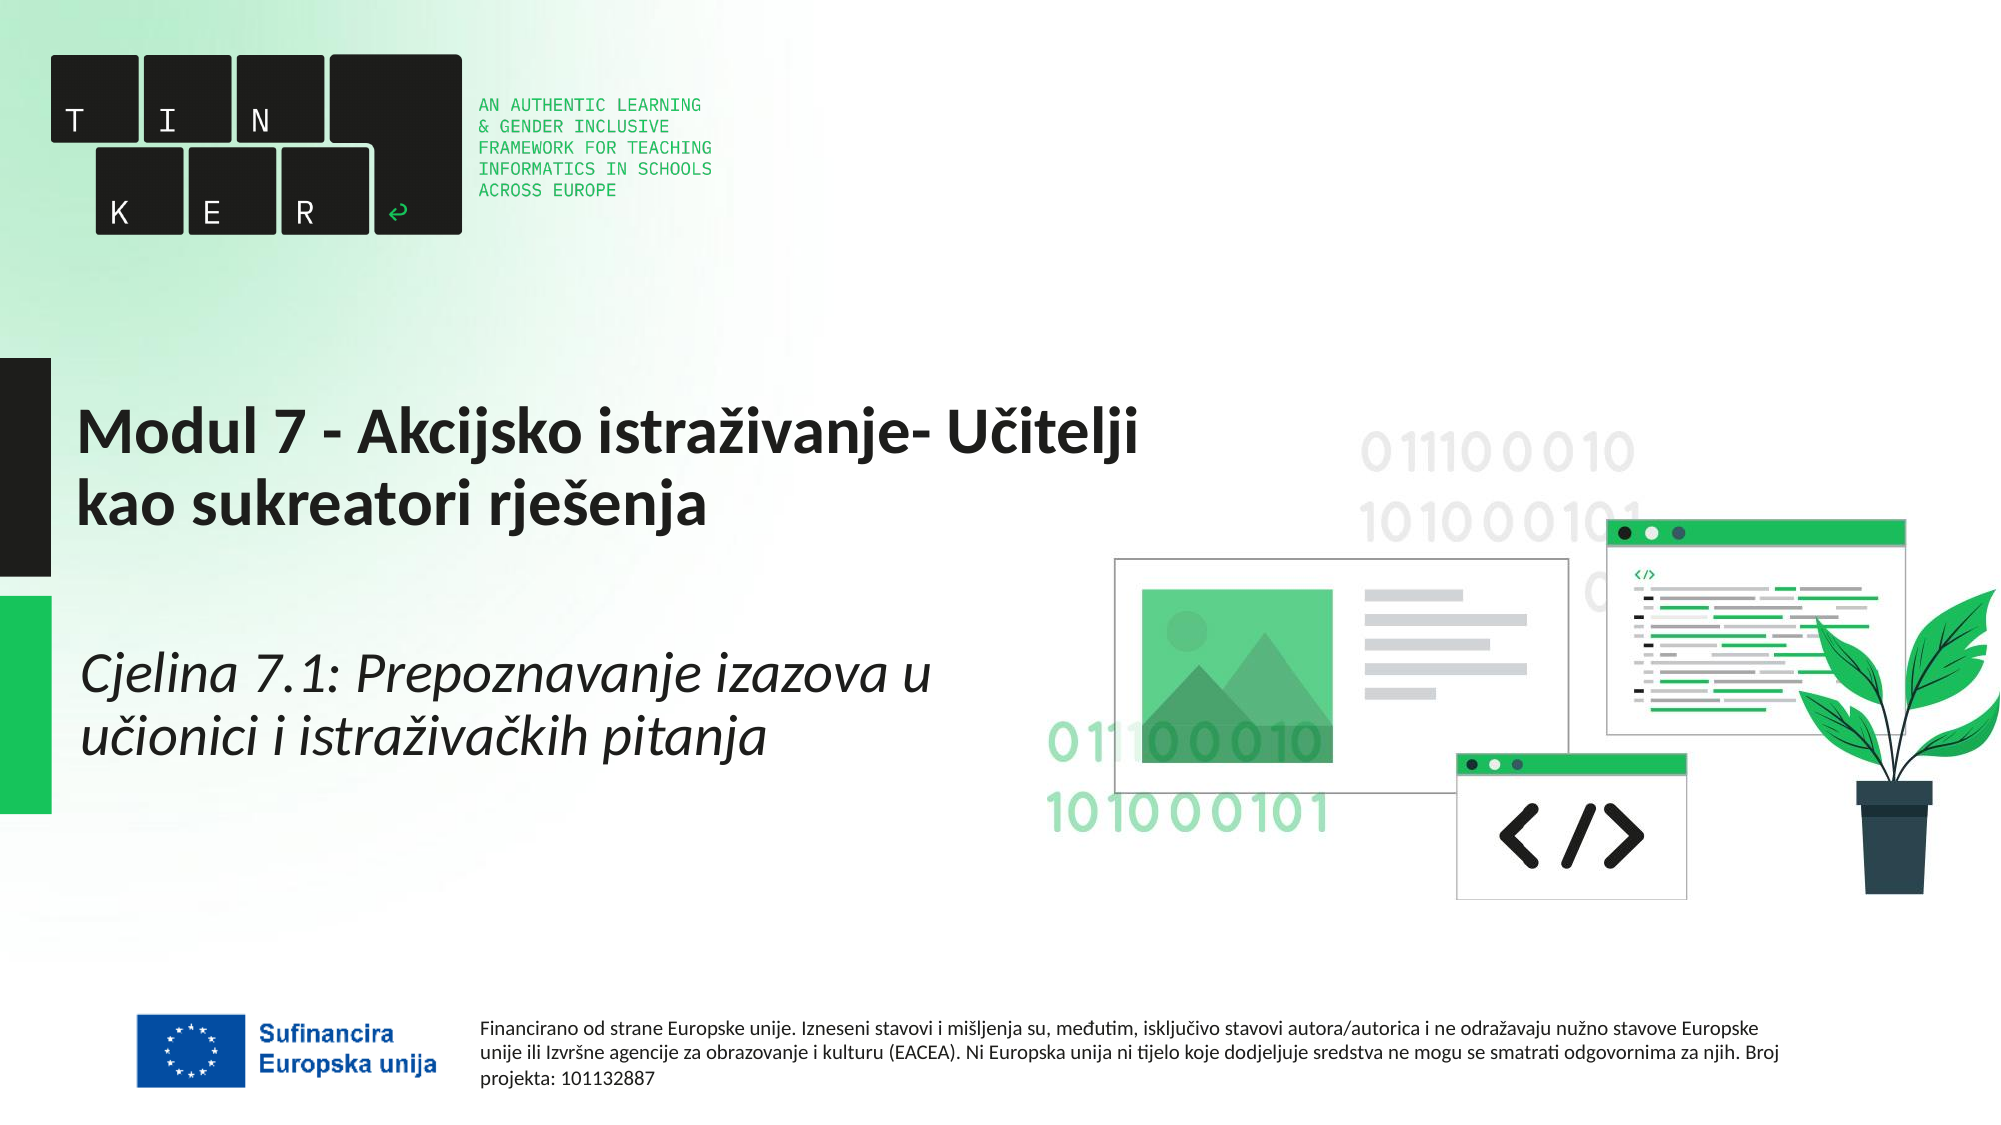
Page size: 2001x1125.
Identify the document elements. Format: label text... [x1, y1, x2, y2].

picture [1047, 431, 2000, 900]
title Modul 7 - Akcijsko istraživanje- Učitelji kao sukreatori rješenja [61, 358, 1196, 578]
picture [0, 0, 843, 1125]
subtitle Cjelina 7.1: Prepoznavanje izazova u učionici i istraživačkih pitanja [65, 599, 1197, 812]
